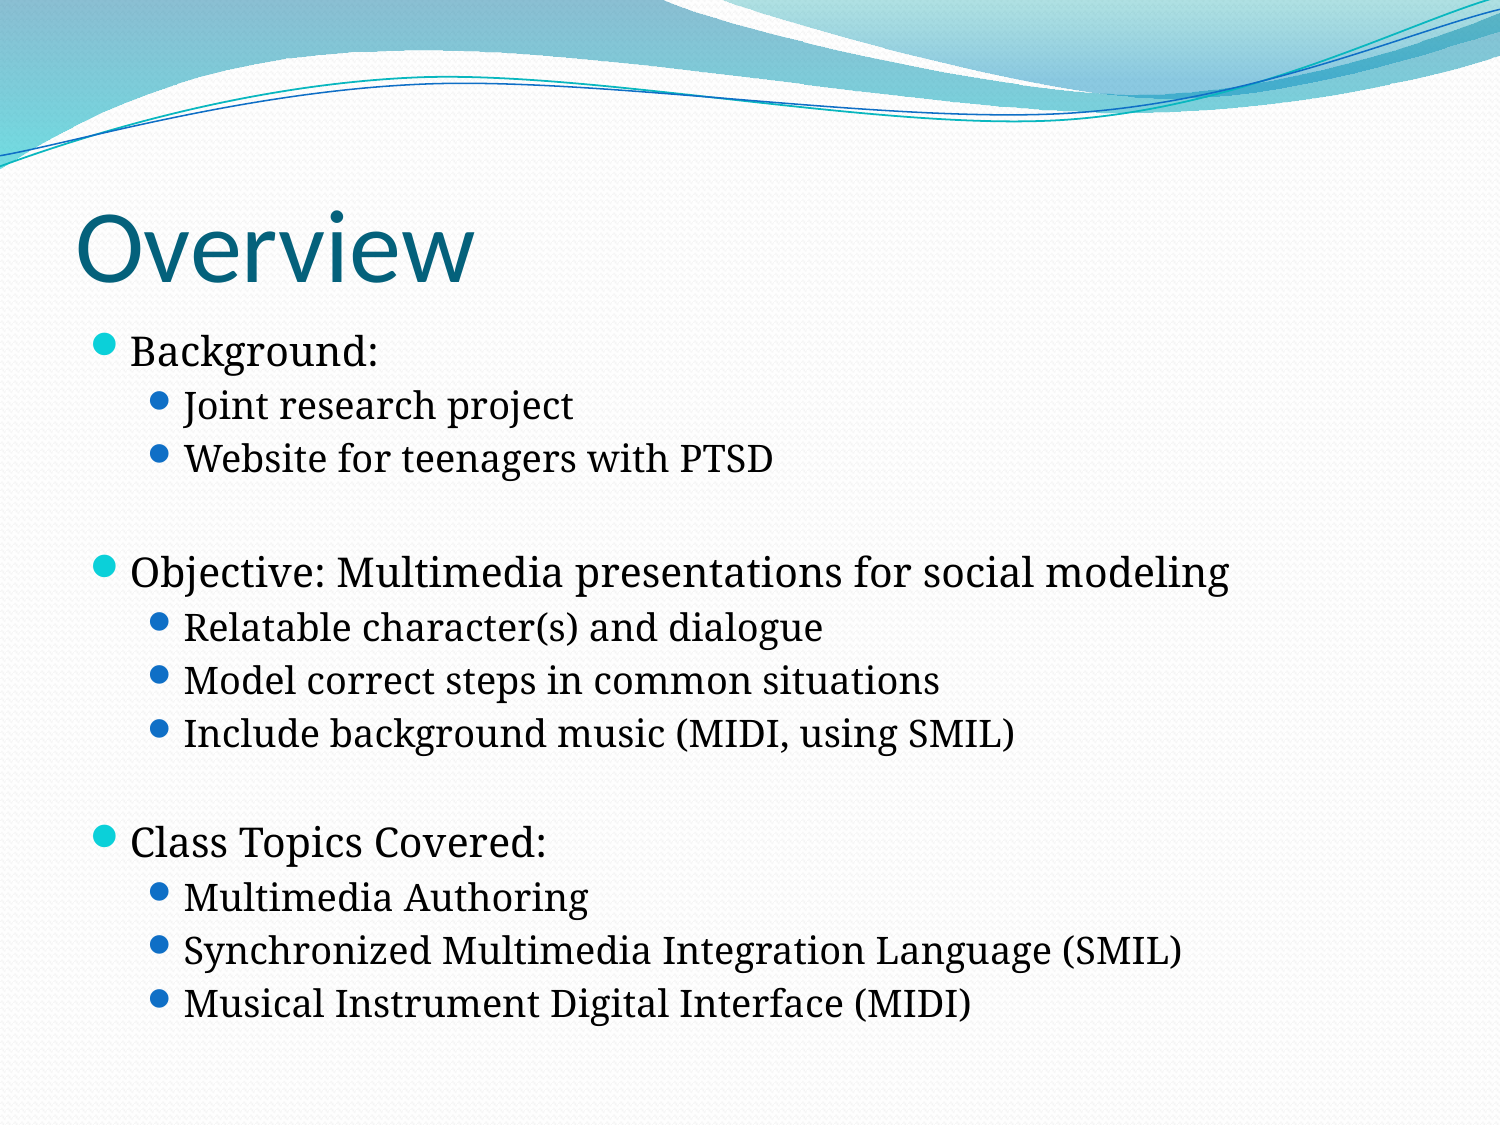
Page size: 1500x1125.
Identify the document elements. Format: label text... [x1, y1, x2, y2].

list Background: Joint research project Website for teenagers with PTSD Objective: Multimedia presentations for social modeling Relatable character(s) and dialogue Model correct steps in common situations Include background music (MIDI, using SMIL) Class Topics Covered: Multimedia Authoring Synchronized Multimedia Integration Language (SMIL) Musical Instrument Digital Interface (MIDI) [75, 317, 1425, 1038]
title Overview [75, 115, 1425, 303]
